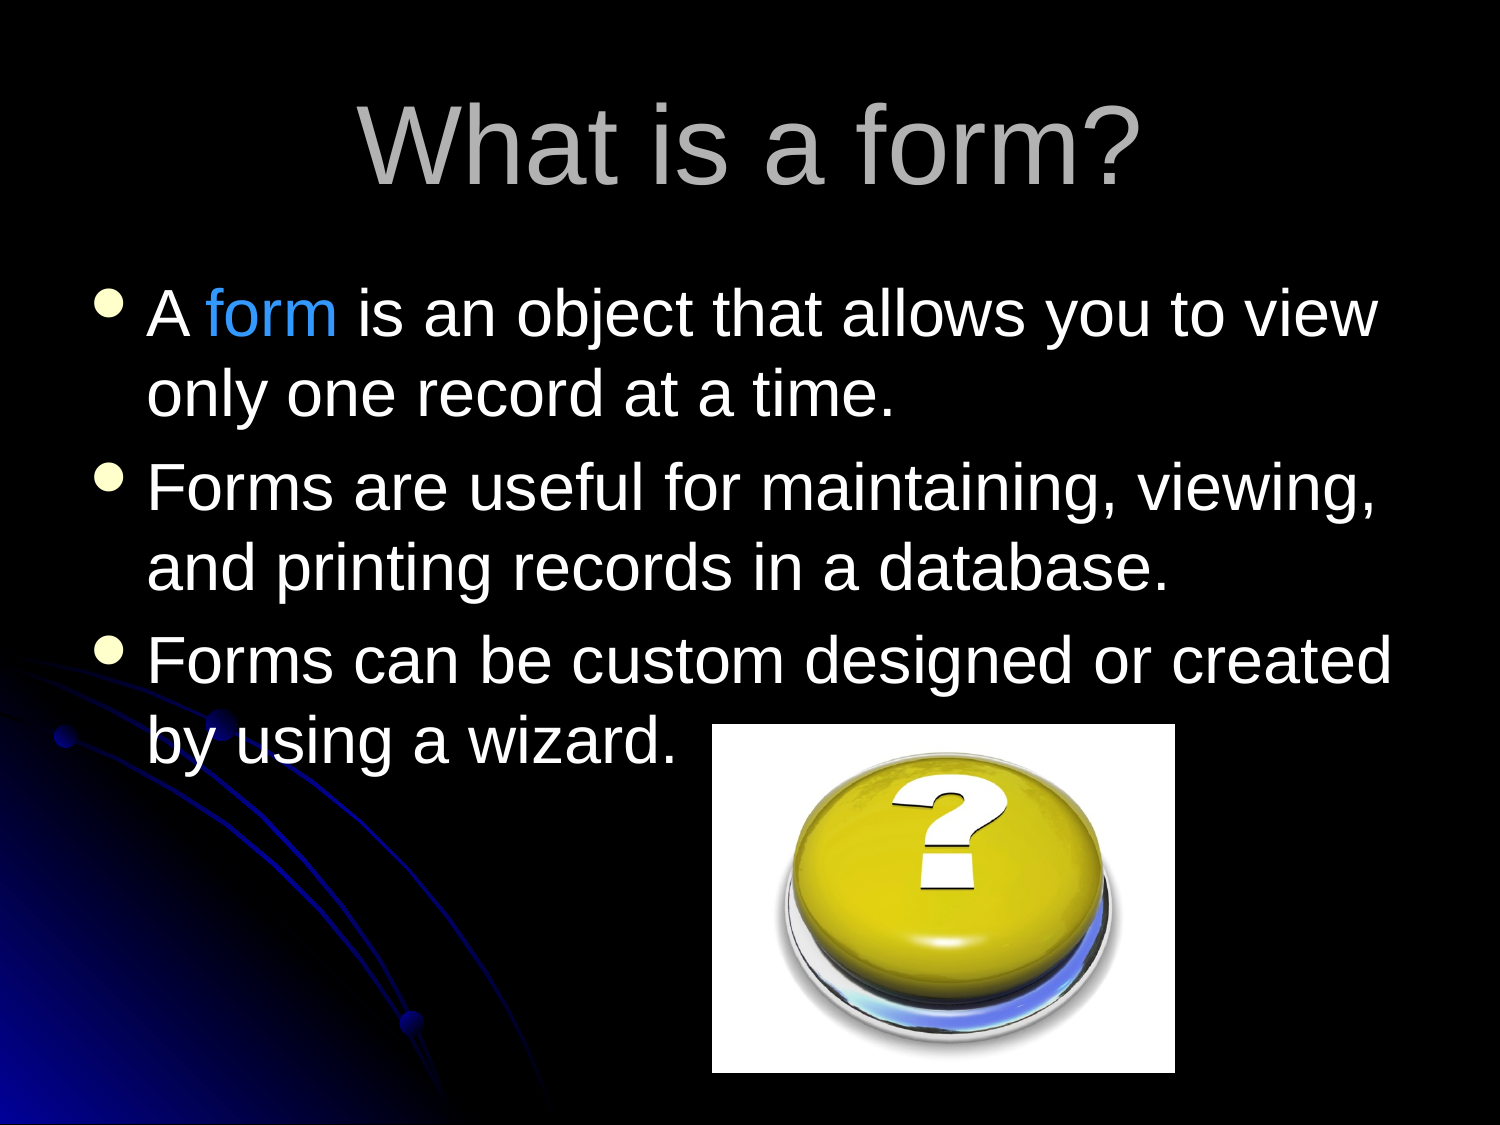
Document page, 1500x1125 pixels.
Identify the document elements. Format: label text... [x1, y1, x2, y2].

picture [712, 724, 1176, 1073]
list A form is an object that allows you to view only one record at a time. Forms are useful for maintaining, viewing, and printing records in a database. Forms can be custom designed or created by using a wizard. [74, 262, 1426, 1006]
title What is a form? [74, 45, 1426, 233]
